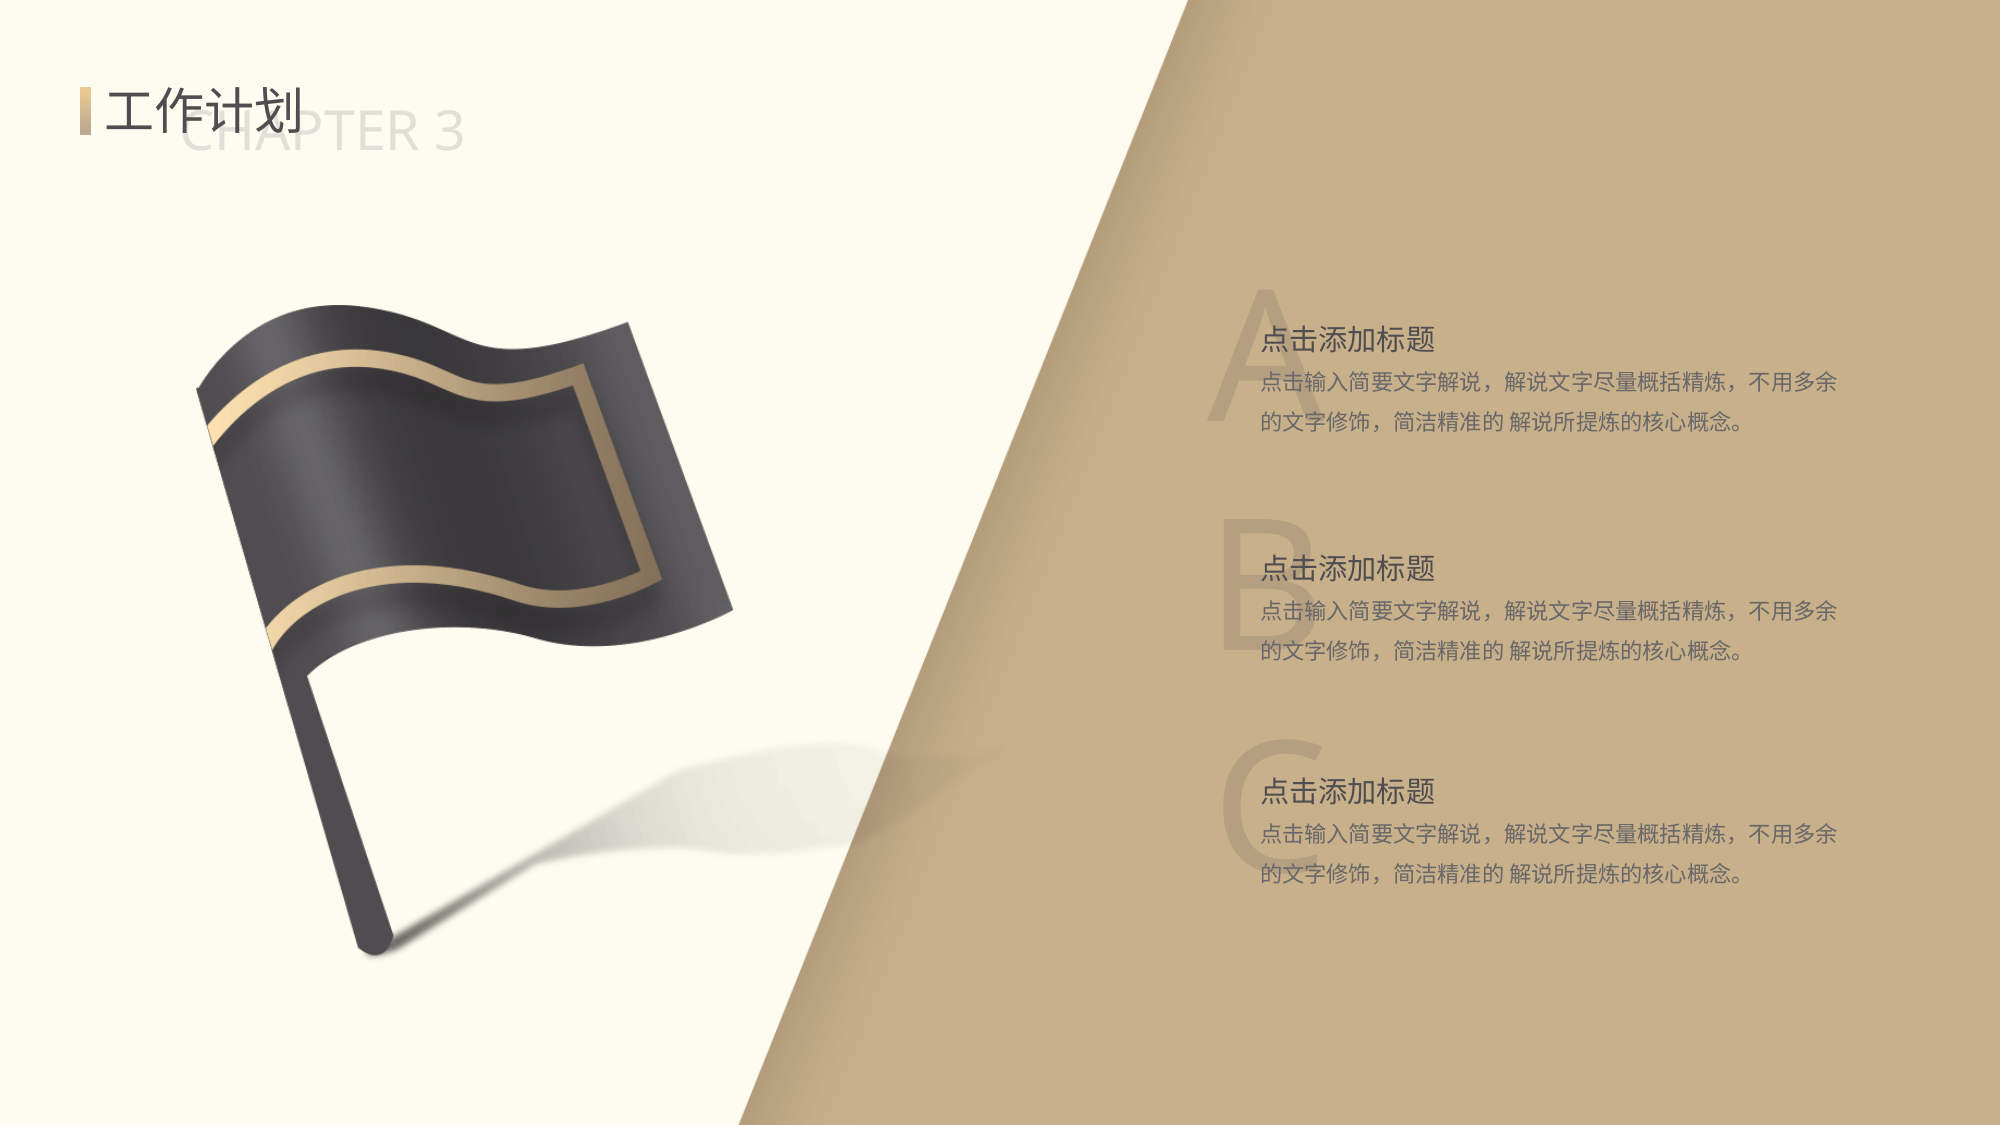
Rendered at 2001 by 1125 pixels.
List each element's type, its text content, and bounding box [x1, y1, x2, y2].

picture [194, 0, 2000, 1125]
text_box 工作计划 [89, 72, 320, 147]
text_box CHAPTER 3 [164, 87, 482, 170]
picture [80, 87, 91, 136]
